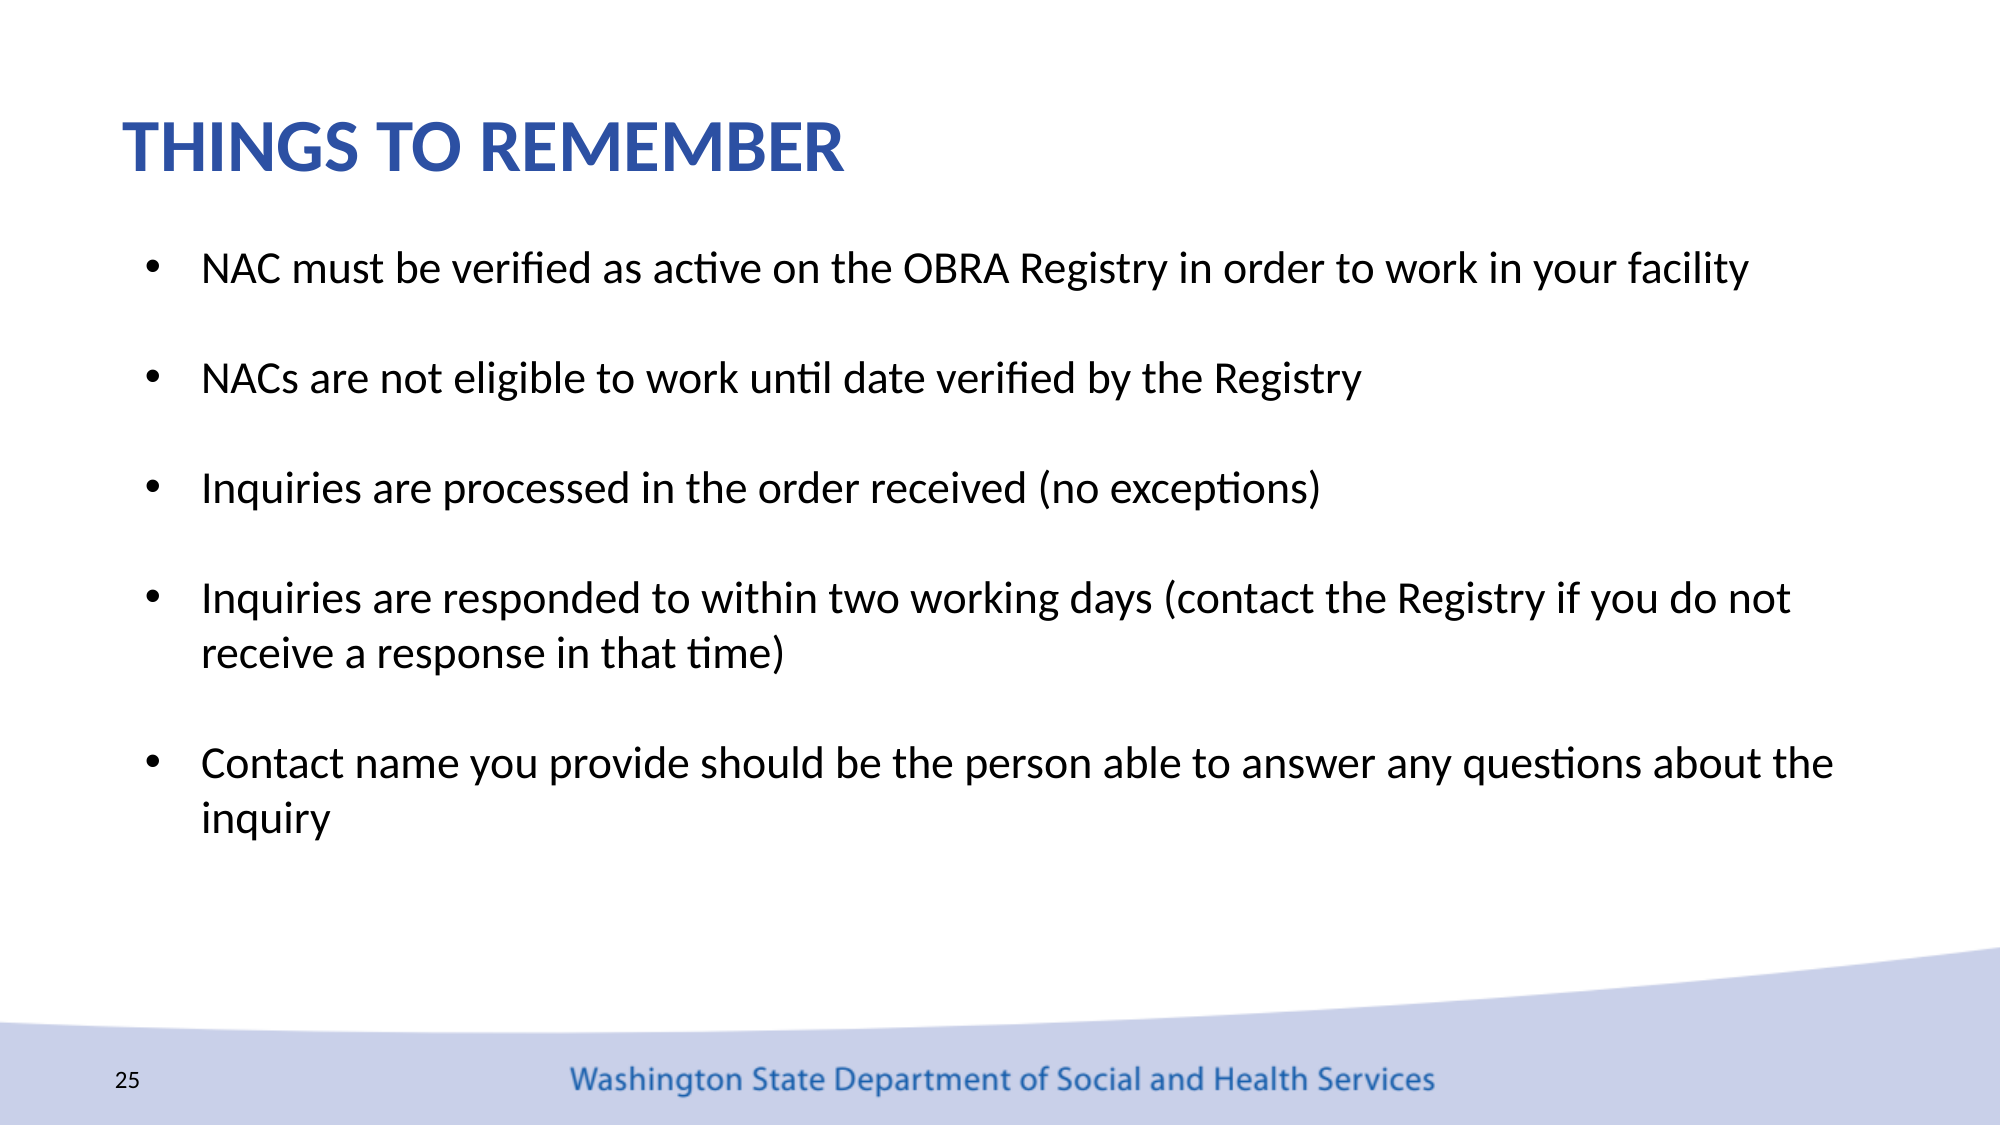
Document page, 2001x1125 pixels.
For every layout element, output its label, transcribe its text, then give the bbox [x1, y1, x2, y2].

text_box NAC must be verified as active on the OBRA Registry in order to work in your facility NACs are not eligible to work until date verified by the Registry Inquiries are processed in the order received (no exceptions) Inquiries are responded to within two working days (contact the Registry if you do not receive a response in that time) Contact name you provide should be the person able to answer any questions about the inquiry [130, 230, 1870, 961]
slide_number 25 [99, 1048, 550, 1108]
title THINGS TO REMEMBER [107, 38, 1908, 256]
